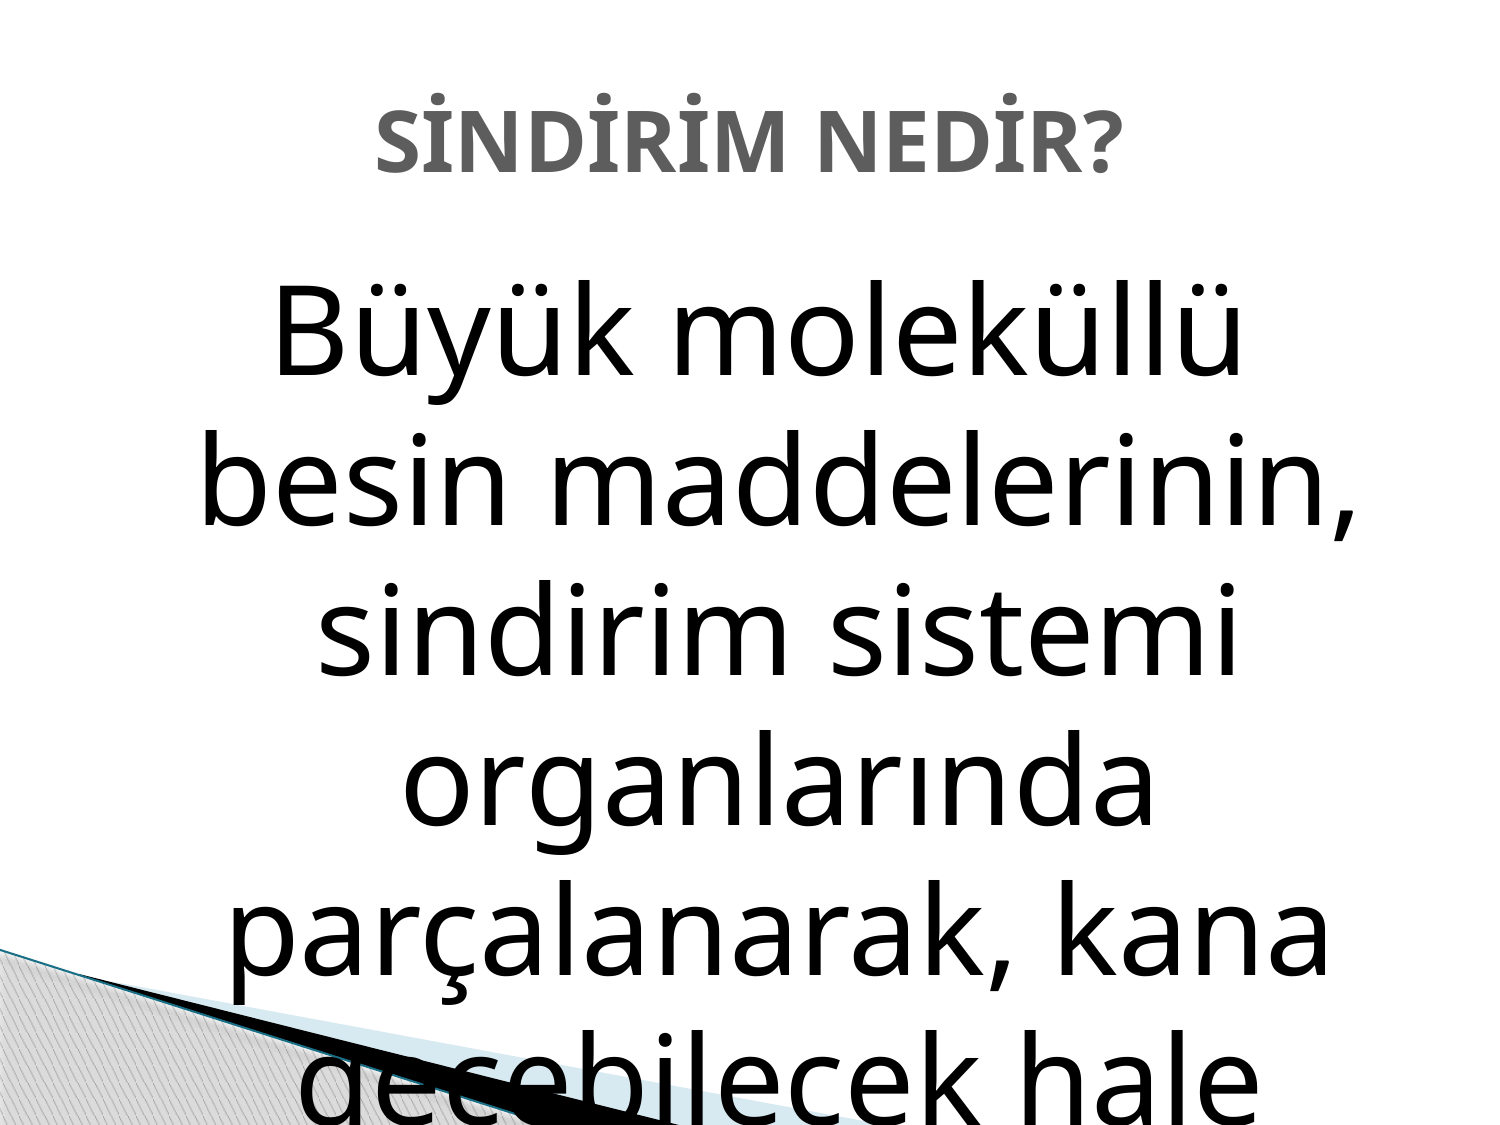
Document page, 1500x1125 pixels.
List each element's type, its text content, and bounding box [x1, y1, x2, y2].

title SİNDİRİM NEDİR? [75, 45, 1425, 233]
list Büyük moleküllü besin maddelerinin, sindirim sistemi organlarında parçalanarak, kana geçebilecek hale gelmesine sindirim denir [75, 243, 1425, 986]
